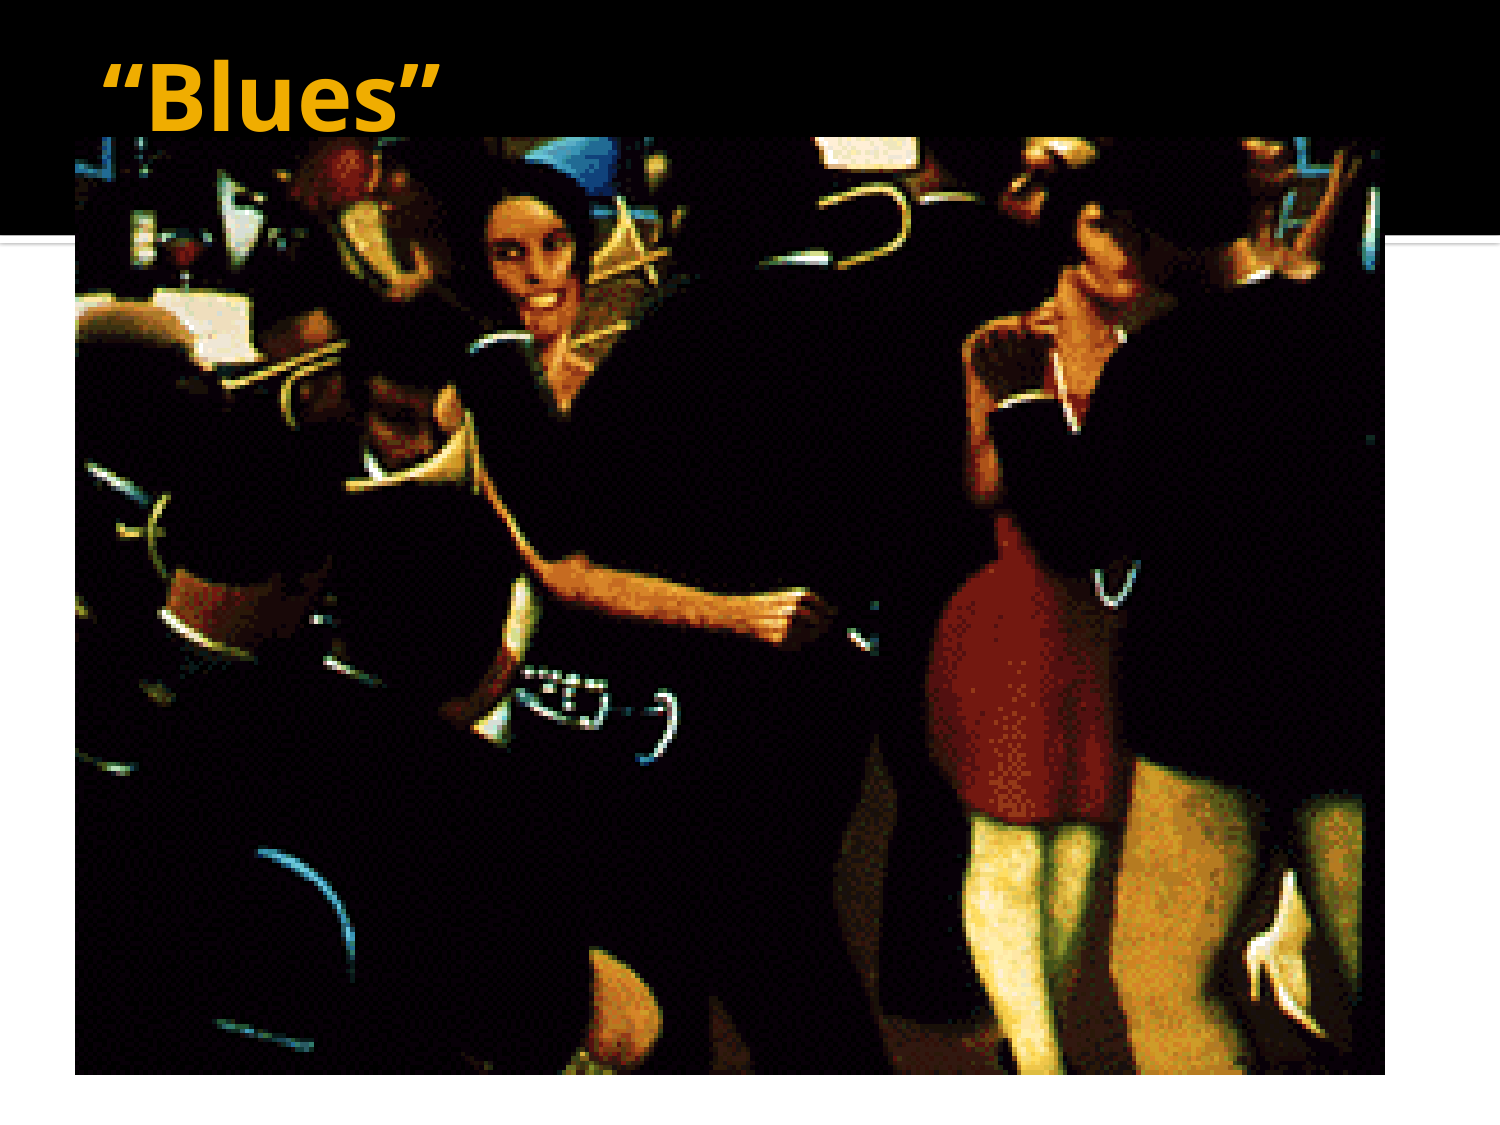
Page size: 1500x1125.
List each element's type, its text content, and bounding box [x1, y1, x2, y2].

picture [74, 137, 1385, 1075]
title “Blues” [87, 0, 1438, 188]
